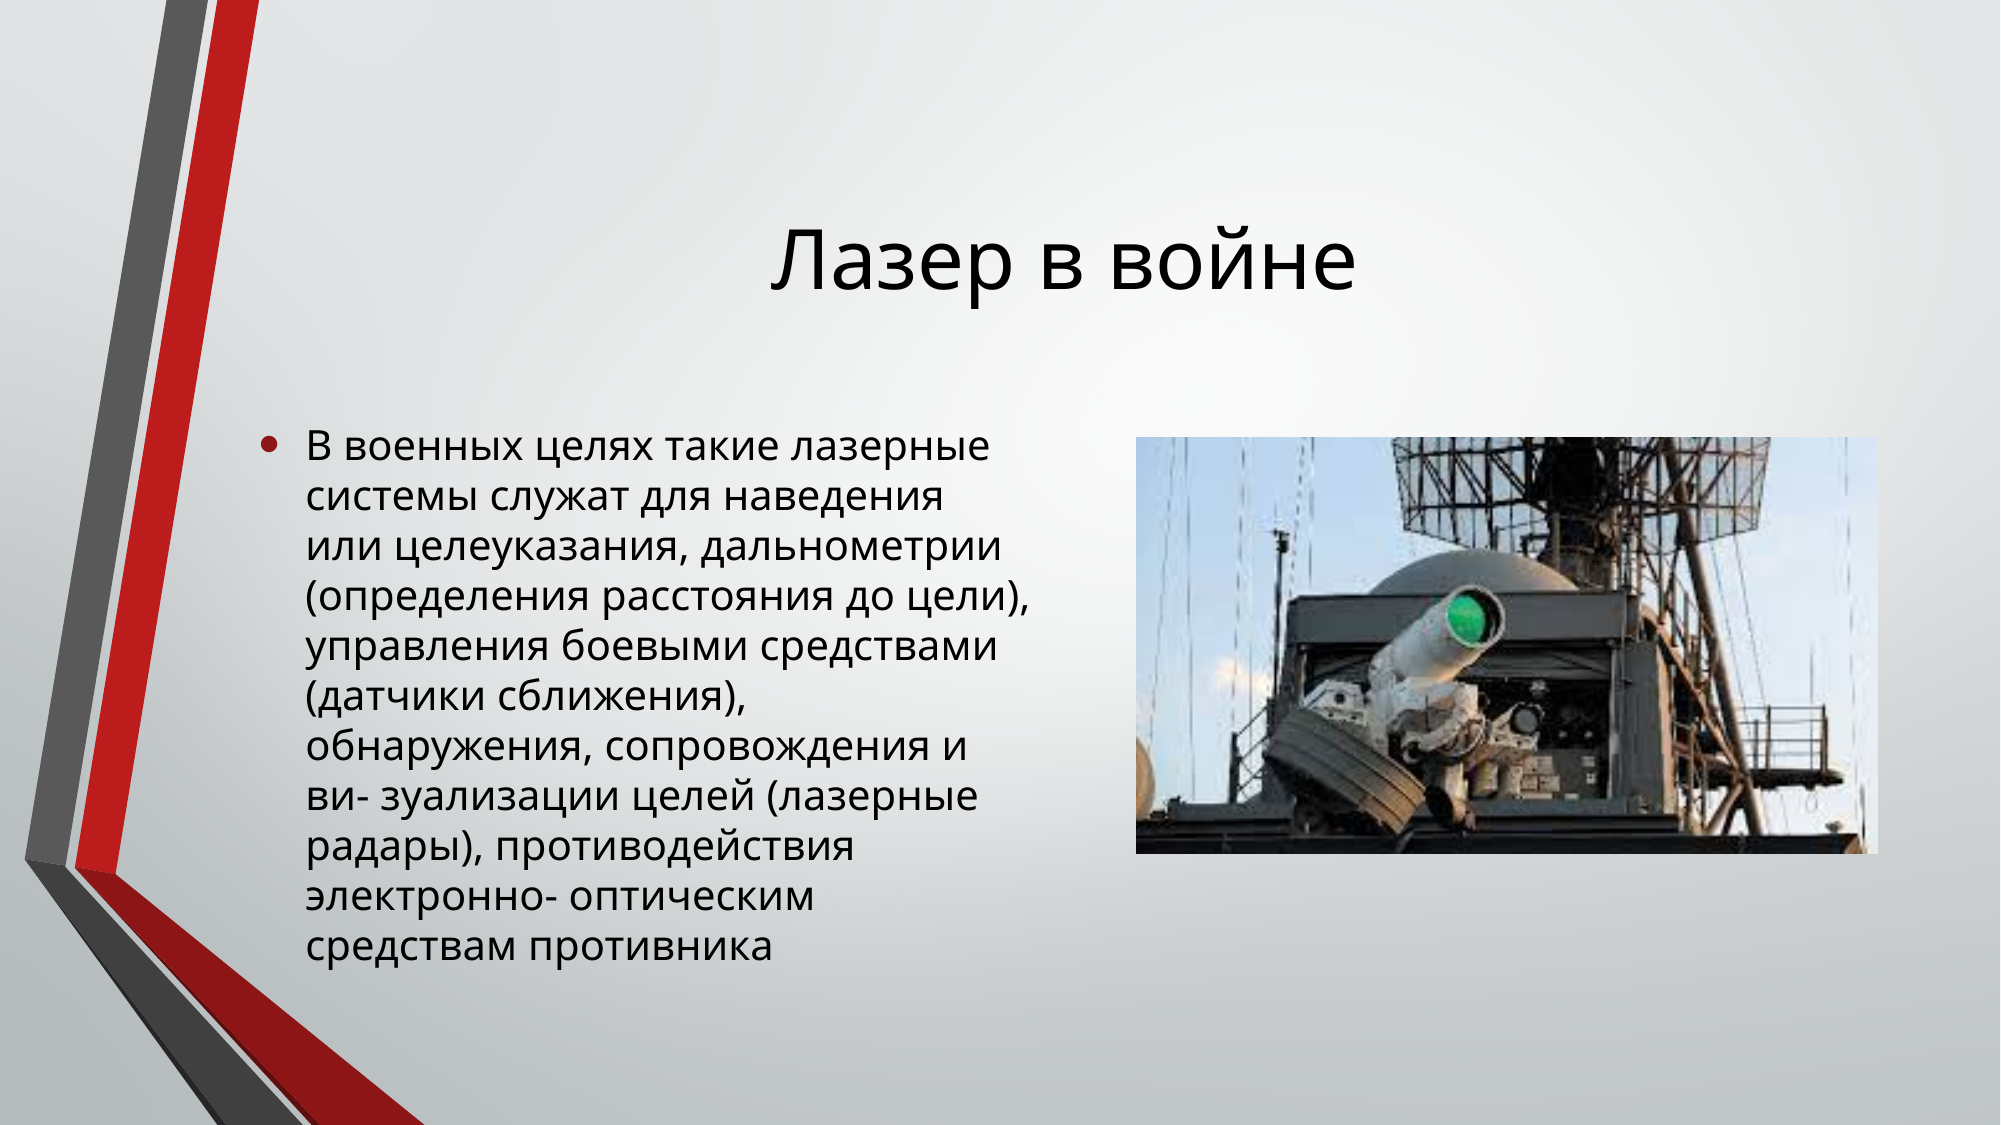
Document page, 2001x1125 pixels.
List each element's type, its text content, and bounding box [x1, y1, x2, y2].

title Лазер в войне [243, 112, 1887, 400]
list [1135, 437, 1878, 854]
list В военных целях такие лазерные системы служат для наведения или целеуказания, дальнометрии (определения расстояния до цели), управления боевыми средствами (датчики сближения), обнаружения, сопровождения и ви- зуализации целей (лазерные радары), противодействия электронно- оптическим средствам противника [243, 437, 1047, 950]
